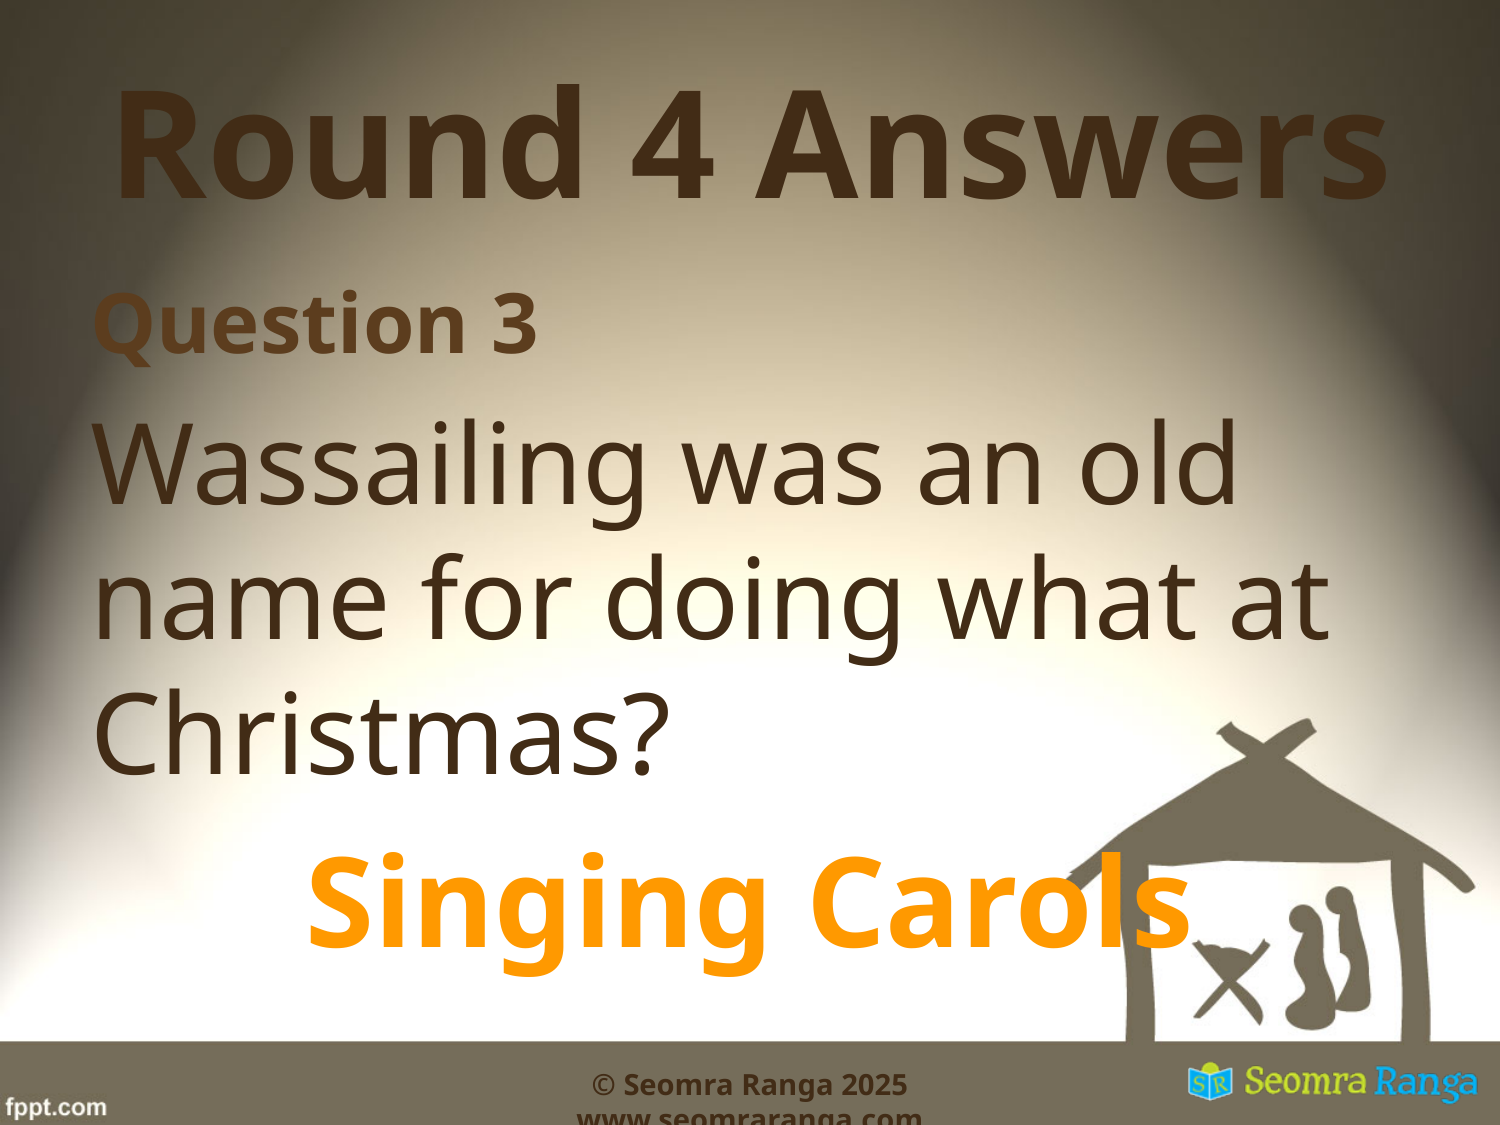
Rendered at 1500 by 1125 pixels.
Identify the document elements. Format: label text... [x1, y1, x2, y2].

list Question 3 Wassailing was an old name for doing what at Christmas? Singing Carols [75, 262, 1425, 1005]
picture [0, 0, 1500, 1125]
text_box © Seomra Ranga 2025 www.seomraranga.com [401, 1058, 1099, 1125]
title Round 4 Answers [75, 45, 1425, 233]
